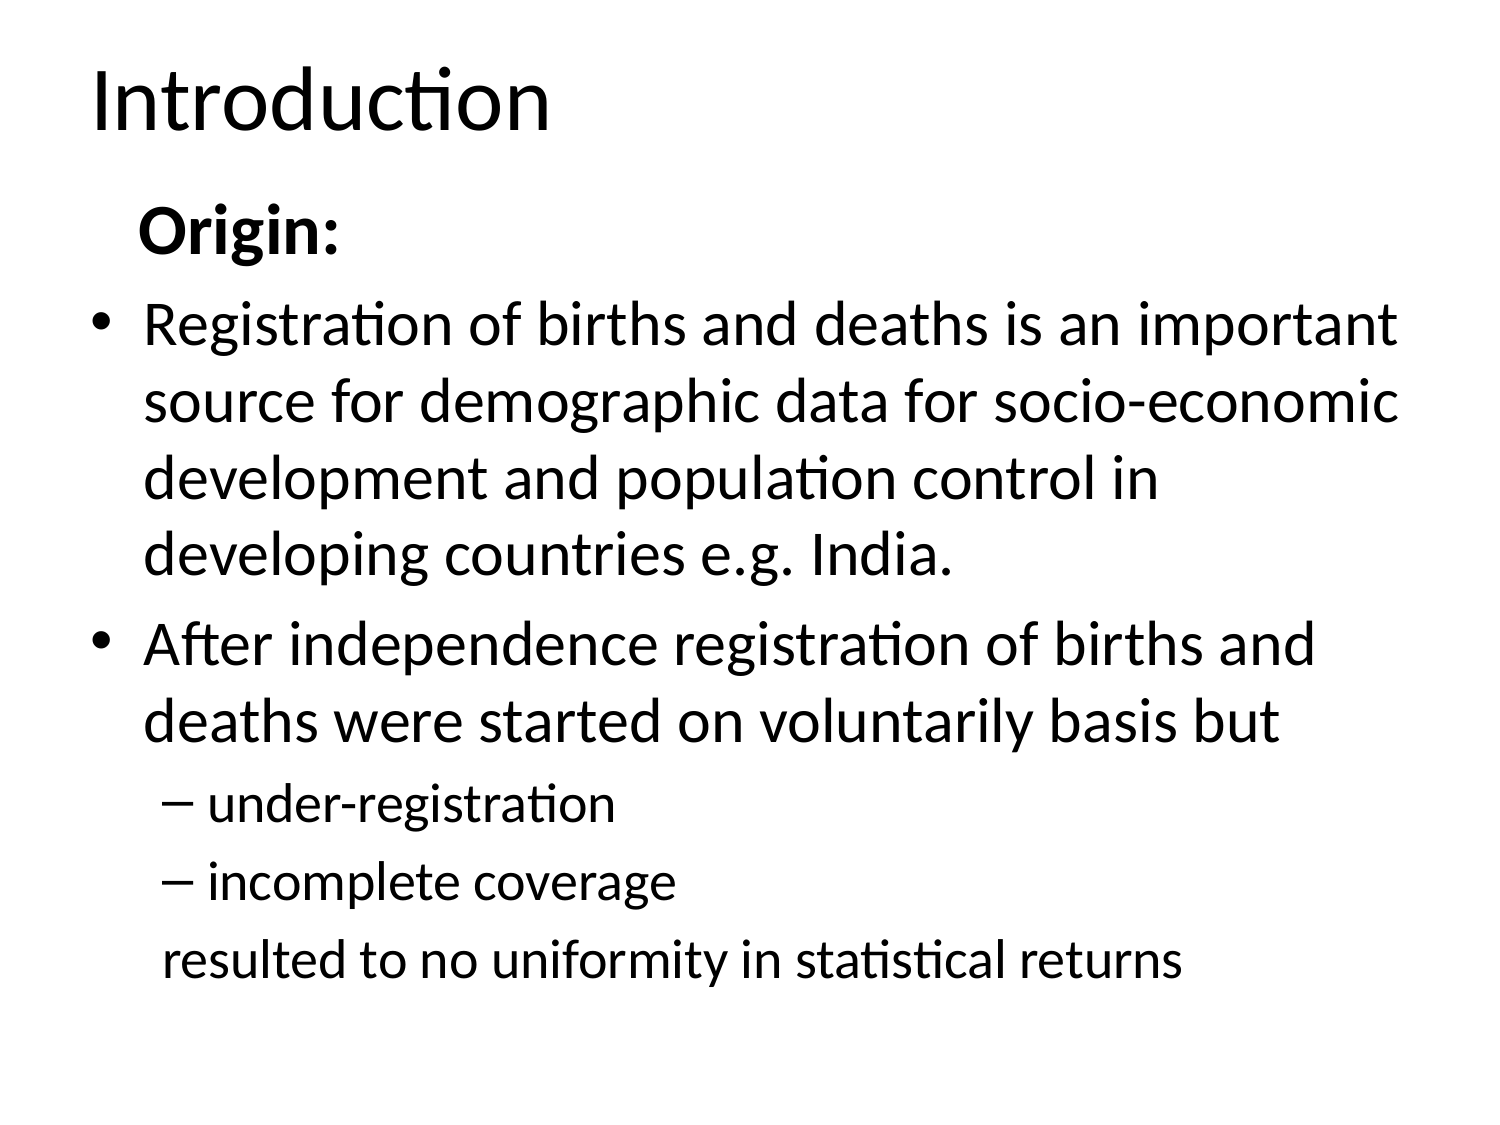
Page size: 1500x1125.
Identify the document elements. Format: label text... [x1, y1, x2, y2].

title Introduction [75, 0, 1425, 174]
list Origin: Registration of births and deaths is an important source for demographic data for socio-economic development and population control in developing countries e.g. India. After independence registration of births and deaths were started on voluntarily basis but under-registration incomplete coverage resulted to no uniformity in statistical returns [75, 174, 1425, 1005]
